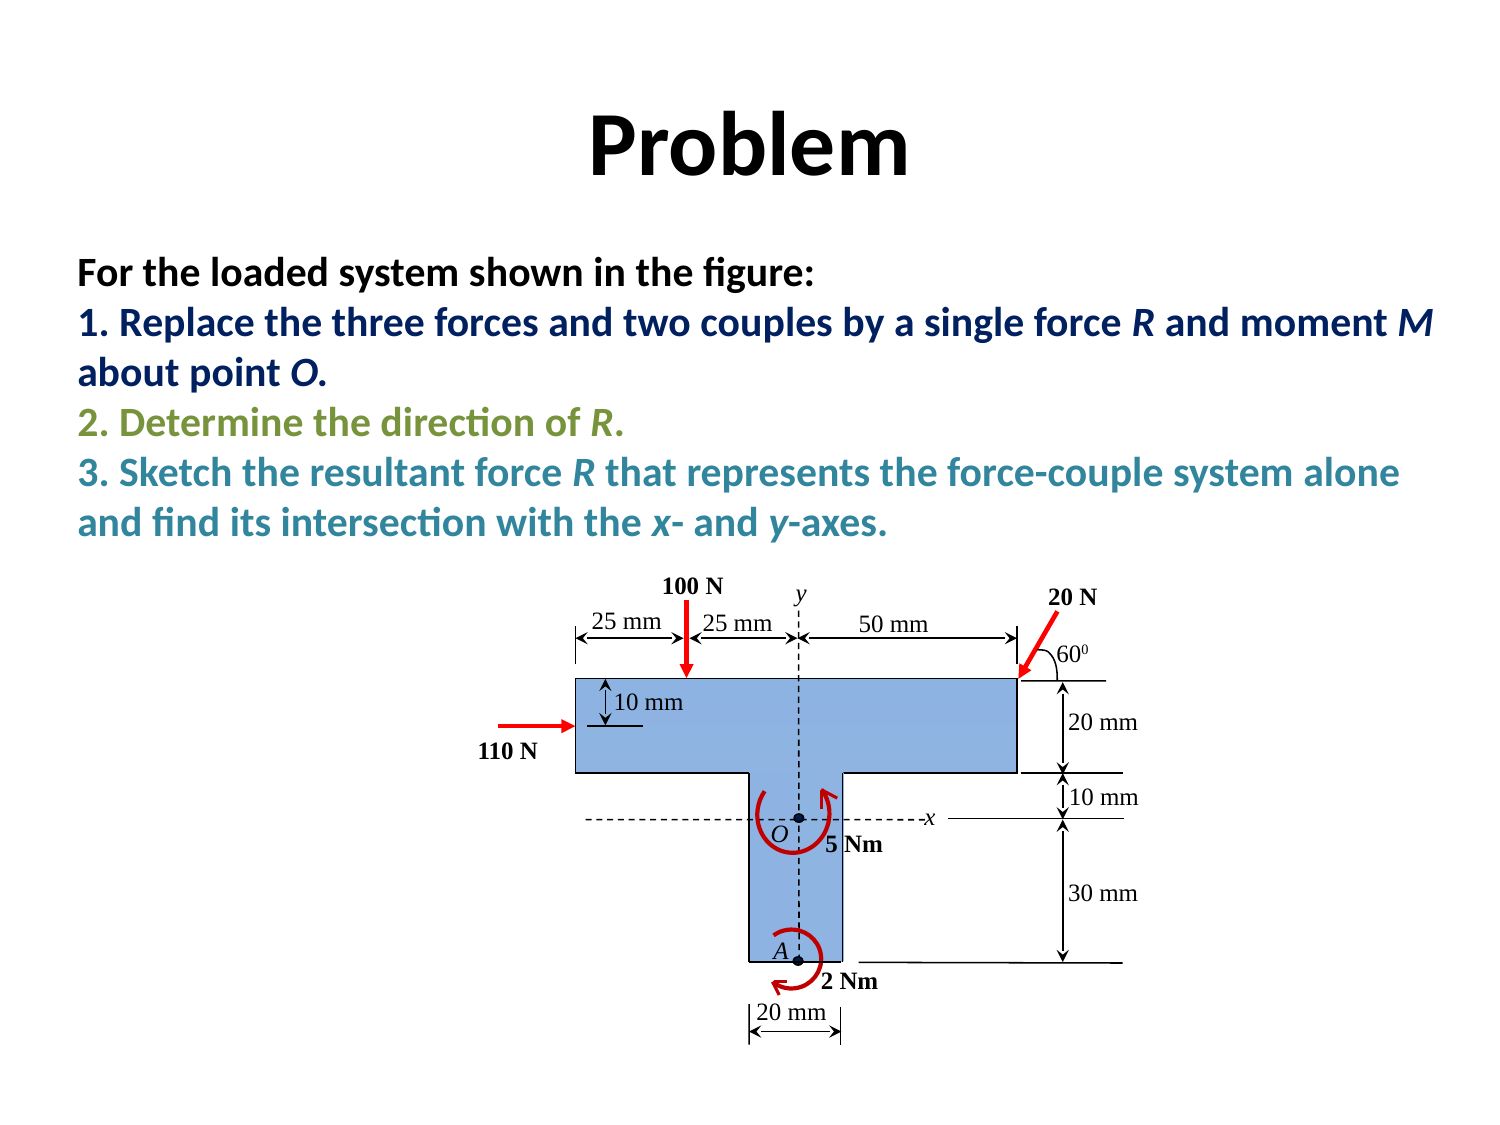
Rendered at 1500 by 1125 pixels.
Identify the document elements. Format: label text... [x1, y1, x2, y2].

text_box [462, 562, 1163, 1046]
text_box For the loaded system shown in the figure: 1. Replace the three forces and two couples by a single force R and moment M about point O. 2. Determine the direction of R. 3. Sketch the resultant force R that represents the force-couple system alone and find its intersection with the x- and y-axes. [62, 237, 1450, 553]
title Problem [75, 45, 1425, 233]
